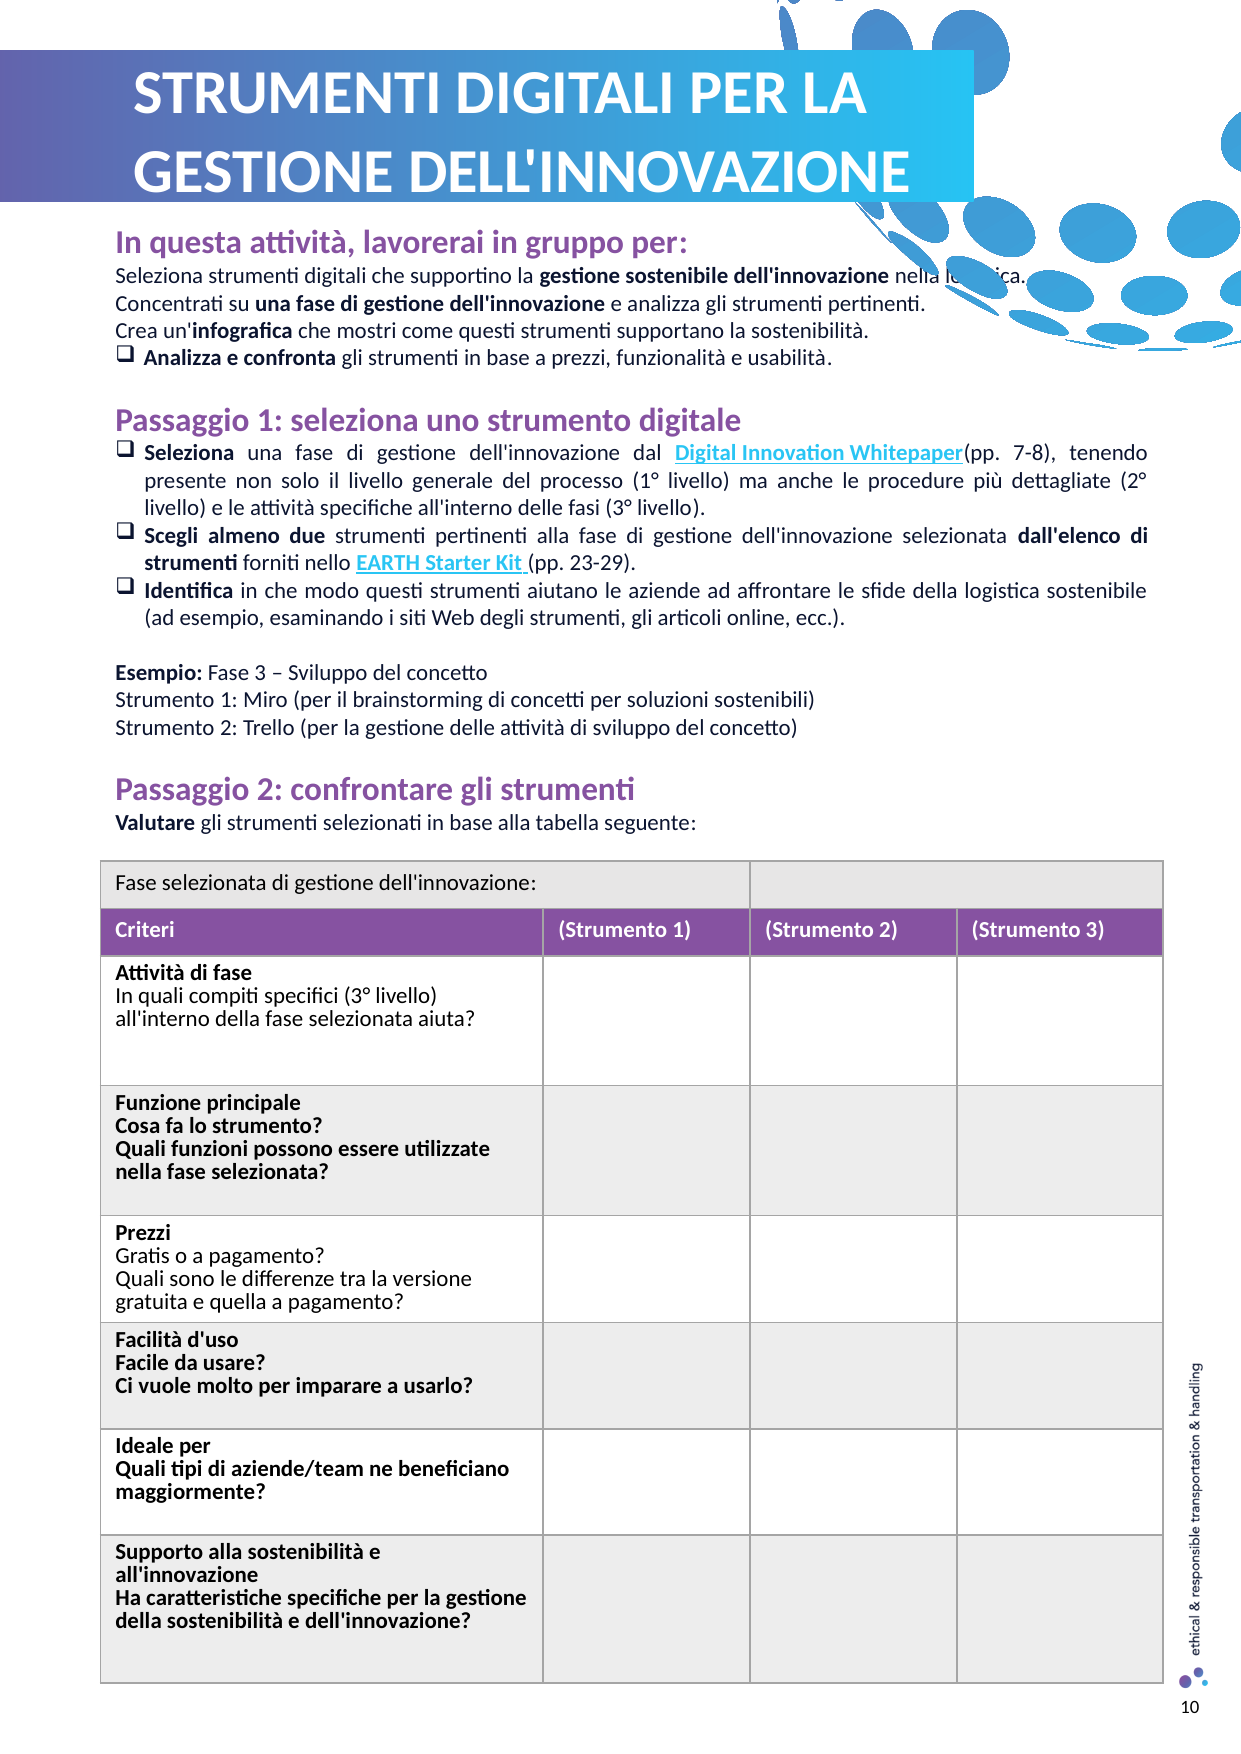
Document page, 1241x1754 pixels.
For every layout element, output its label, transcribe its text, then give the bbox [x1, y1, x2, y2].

picture [1179, 1357, 1217, 1680]
text_box [1174, 321, 1233, 343]
table_cell [751, 1323, 956, 1428]
table_cell Funzione principale Cosa fa lo strumento? Quali funzioni possono essere utilizzate nella fase selezionata? [101, 1086, 542, 1215]
table_cell [751, 1086, 956, 1215]
table_cell (Strumento 1) [544, 909, 749, 955]
table_cell [958, 1216, 1162, 1322]
table_cell Attività di fase In quali compiti specifici (3° livello) all'interno della fase selezionata aiuta? [101, 957, 542, 1085]
text_box [1121, 276, 1188, 316]
table_cell [544, 1536, 749, 1682]
text_box [1221, 112, 1241, 172]
slide_number 10 [1153, 1676, 1215, 1736]
text_box [779, 6, 799, 50]
text_box [946, 256, 1008, 299]
text_box [852, 9, 913, 50]
text_box [945, 285, 999, 316]
table_cell (Strumento 3) [958, 909, 1162, 955]
table_cell Supporto alla sostenibilità e all'innovazione Ha caratteristiche specifiche per la gestione della sostenibilità e dell'innovazione? [101, 1536, 542, 1682]
table_cell Prezzi Gratis o a pagamento? Quali sono le differenze tra la versione gratuita e quella a pagamento? [101, 1216, 542, 1322]
text_box [1059, 203, 1137, 263]
table_cell [544, 1323, 749, 1428]
text_box [788, 0, 800, 4]
table_cell [544, 1086, 749, 1215]
list STRUMENTI DIGITALI PER LA GESTIONE DELL'INNOVAZIONE [0, 50, 974, 202]
table_cell Criteri [101, 909, 542, 955]
table_cell [544, 1216, 749, 1322]
table_cell [958, 957, 1162, 1085]
table_cell [958, 1086, 1162, 1215]
table_cell [958, 1430, 1162, 1534]
table_cell (Strumento 2) [751, 909, 956, 955]
text_box [1086, 323, 1149, 345]
table_cell [544, 957, 749, 1085]
table_header Fase selezionata di gestione dell'innovazione: [101, 862, 749, 908]
table_cell [958, 1536, 1162, 1682]
text_box [888, 202, 949, 243]
table_cell [751, 957, 956, 1085]
text_box [1009, 310, 1069, 336]
text_box [932, 10, 1010, 95]
table_header [751, 862, 1162, 908]
table_cell [958, 1323, 1162, 1428]
text_box [1213, 340, 1241, 348]
text_box [1065, 339, 1117, 349]
table_cell [751, 1536, 956, 1682]
text_box [1220, 270, 1241, 306]
text_box [1167, 200, 1240, 258]
table_cell [751, 1216, 956, 1322]
list In questa attività, lavorerai in gruppo per: Seleziona strumenti digitali che supportino la gestione sostenibile dell'innovazione nella logistica. Concentrati su una fase di gestione dell'innovazione e analizza gli strumenti pertinenti. Crea un'infografica che mostri come questi strumenti supportano la sostenibilità. Analizza e confronta gli strumenti in base a prezzi, funzionalità e usabilità. Passaggio 1: seleziona uno strumento digitale Seleziona una fase di gestione dell'innovazione dal Digital Innovation Whitepaper(pp. 7-8), tenendo presente non solo il livello generale del processo (1° livello) ma anche le procedure più dettagliate (2° livello) e le attività specifiche all'interno delle fasi (3° livello). Scegli almeno due strumenti pertinenti alla fase di gestione dell'innovazione selezionata dall'elenco di strumenti forniti nello EARTH Starter Kit (pp. 23-29). Identifica in che modo questi strumenti aiutano le aziende ad affrontare le sfide della logistica sostenibile (ad esempio, esaminando i siti Web degli strumenti, gli articoli online, ecc.). Esempio: Fase 3 – Sviluppo del concetto Strumento 1: Miro (per il brainstorming di concetti per soluzioni sostenibili) Strumento 2: Trello (per la gestione delle attività di sviluppo del concetto) Passaggio 2: confrontare gli strumenti Valutare gli strumenti selezionati in base alla tabella seguente: [100, 213, 1164, 634]
table_cell [544, 1430, 749, 1534]
text_box [963, 196, 1036, 257]
text_box [1026, 270, 1094, 312]
table_cell [751, 1430, 956, 1534]
table_cell Facilità d'uso Facile da usare? Ci vuole molto per imparare a usarlo? [101, 1323, 542, 1428]
text_box [855, 202, 939, 276]
table_cell Ideale per Quali tipi di aziende/team ne beneficiano maggiormente? [101, 1430, 542, 1534]
